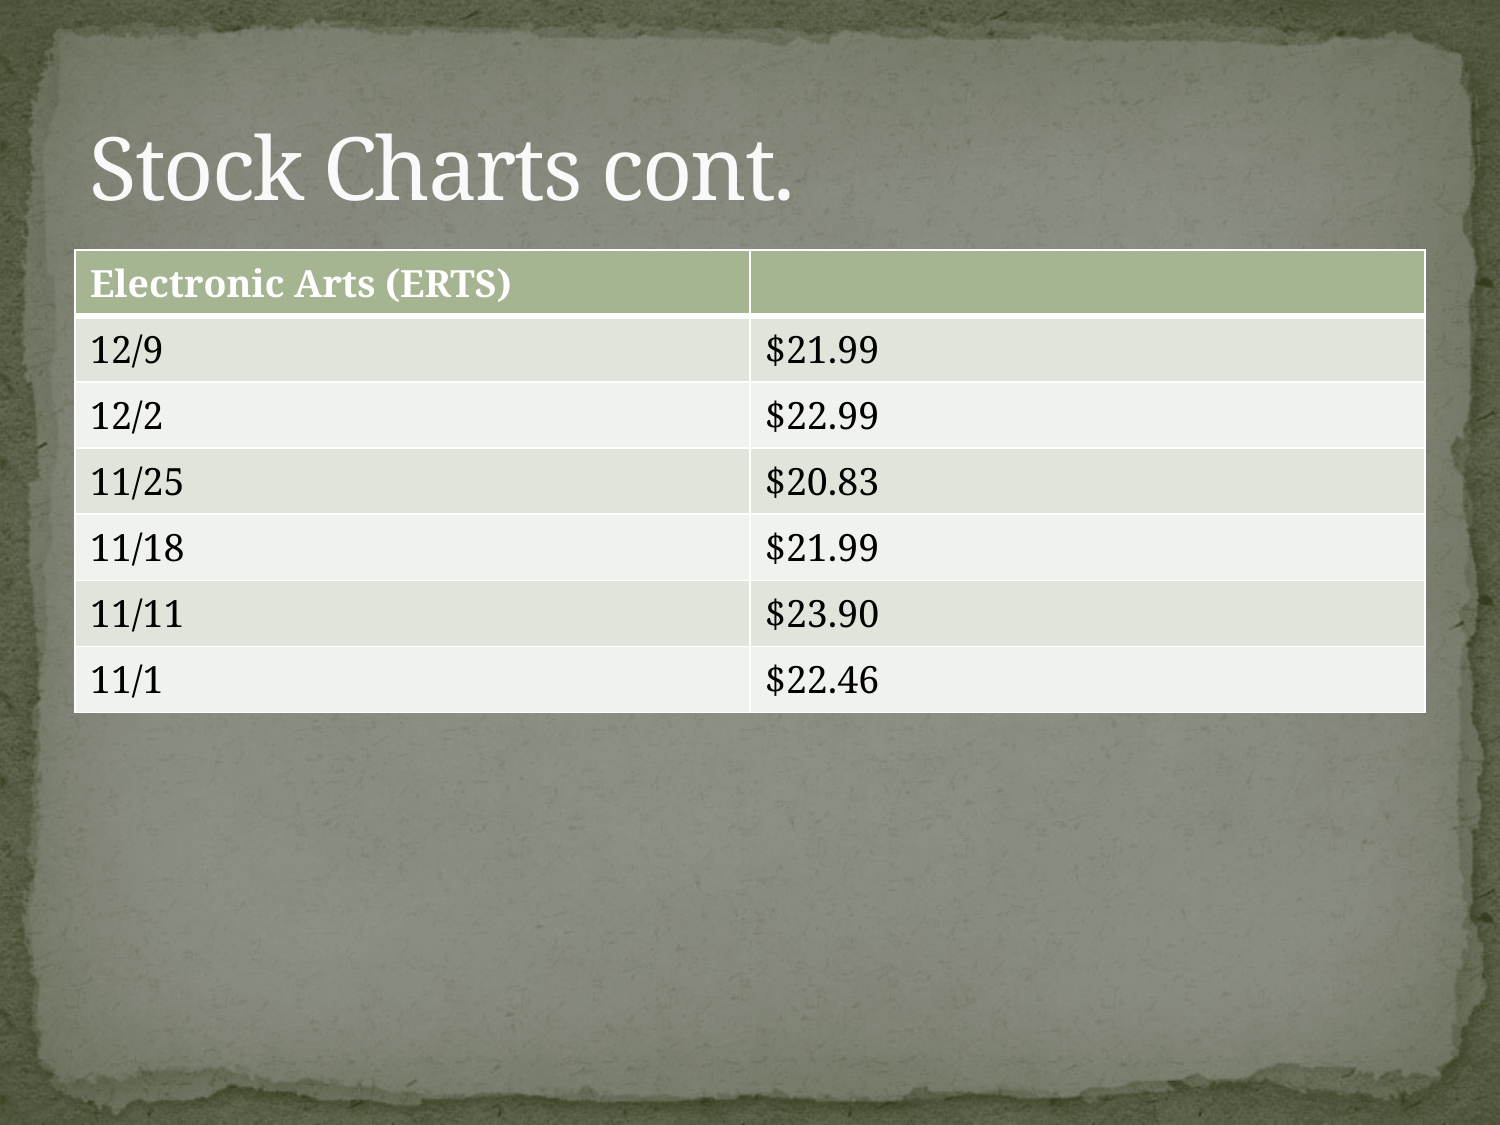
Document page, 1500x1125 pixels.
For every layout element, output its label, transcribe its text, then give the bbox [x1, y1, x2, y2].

table_cell $21.99 [751, 319, 1424, 381]
table_cell $22.46 [751, 647, 1424, 712]
table_header [751, 251, 1424, 313]
table_cell 11/25 [76, 449, 749, 513]
title Stock Charts cont. [74, 24, 1425, 225]
table_cell 12/2 [76, 383, 749, 447]
table_header Electronic Arts (ERTS) [76, 251, 749, 313]
table_cell $22.99 [751, 383, 1424, 447]
table_cell 11/1 [76, 647, 749, 712]
table_cell $20.83 [751, 449, 1424, 513]
table_cell $23.90 [751, 581, 1424, 646]
table_cell $21.99 [751, 515, 1424, 580]
table_cell 11/11 [76, 581, 749, 646]
table_cell 12/9 [76, 319, 749, 381]
table_cell 11/18 [76, 515, 749, 580]
